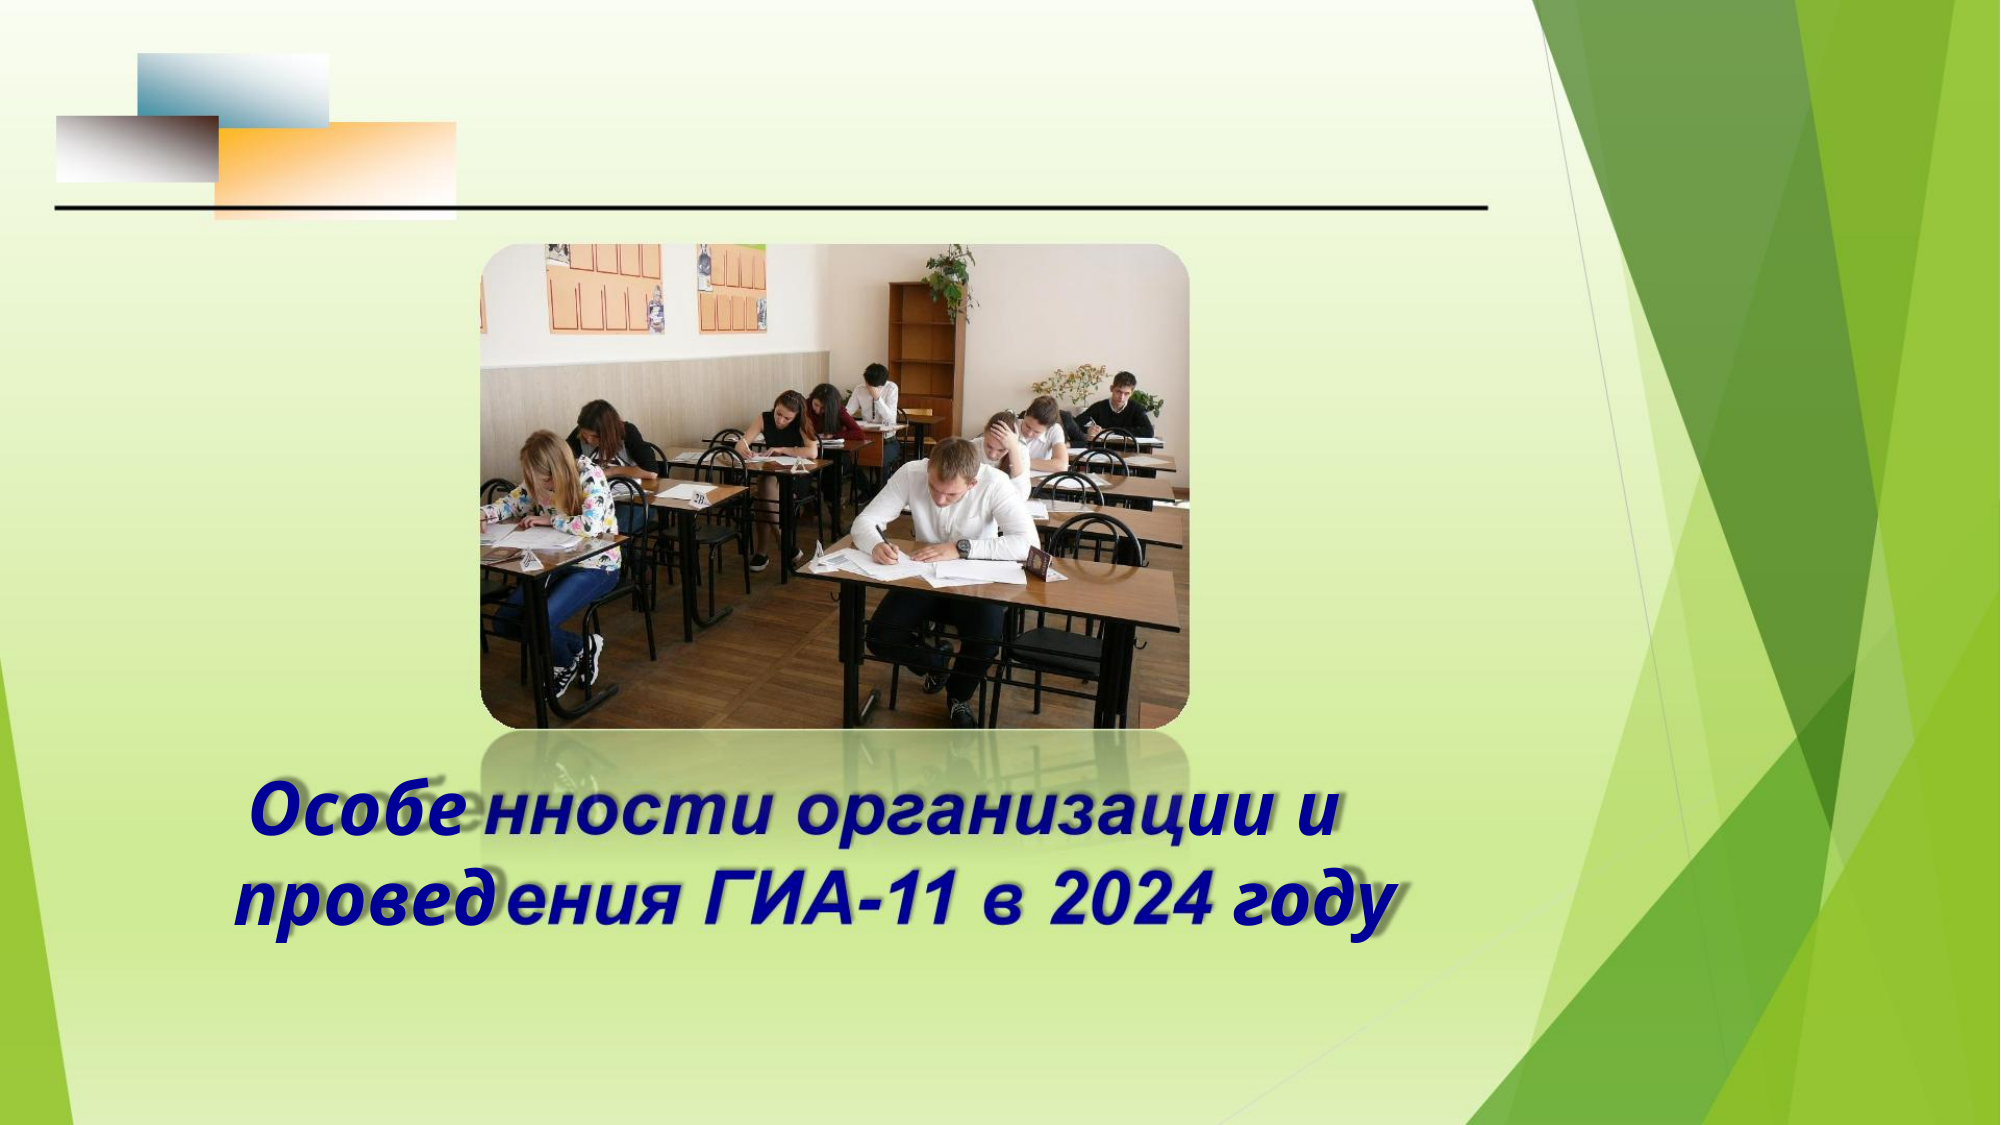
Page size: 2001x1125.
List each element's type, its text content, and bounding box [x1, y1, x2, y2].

text_box провед [233, 856, 530, 941]
text_box Особе [247, 766, 507, 851]
text_box ии и году [1185, 766, 1431, 941]
text_box [0, 0, 2000, 1125]
